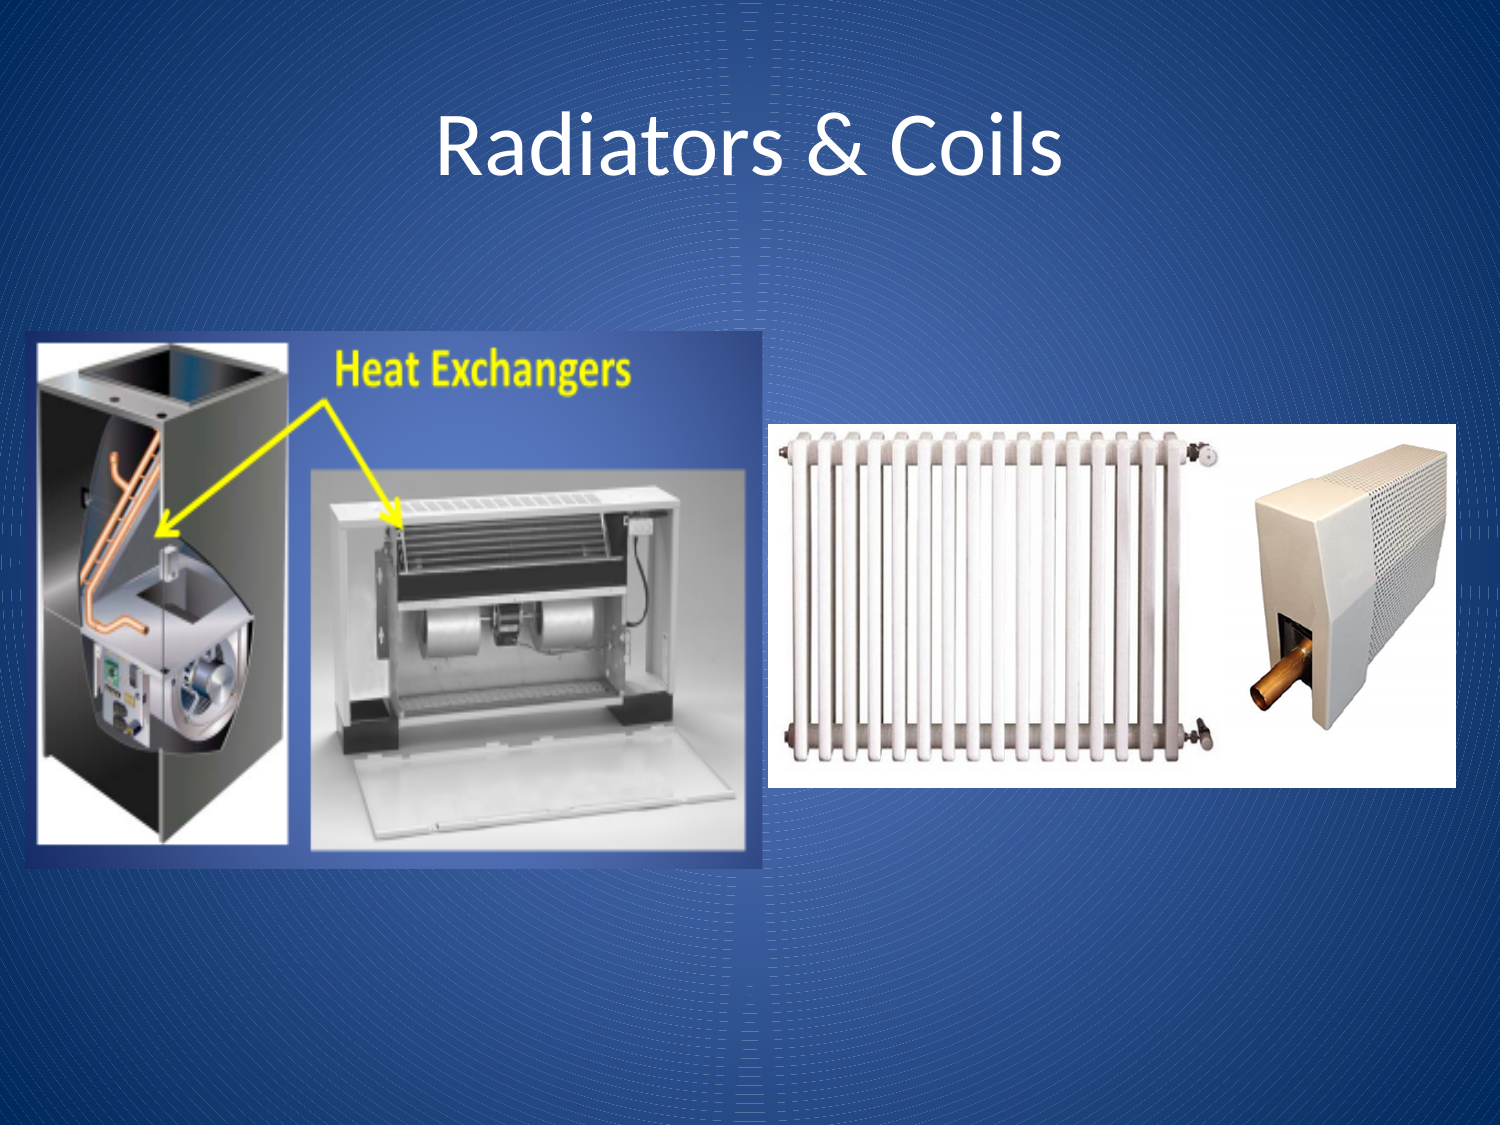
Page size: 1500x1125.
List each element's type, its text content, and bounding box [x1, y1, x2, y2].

picture [767, 424, 1456, 824]
picture [24, 330, 763, 869]
title Radiators & Coils [75, 45, 1425, 233]
